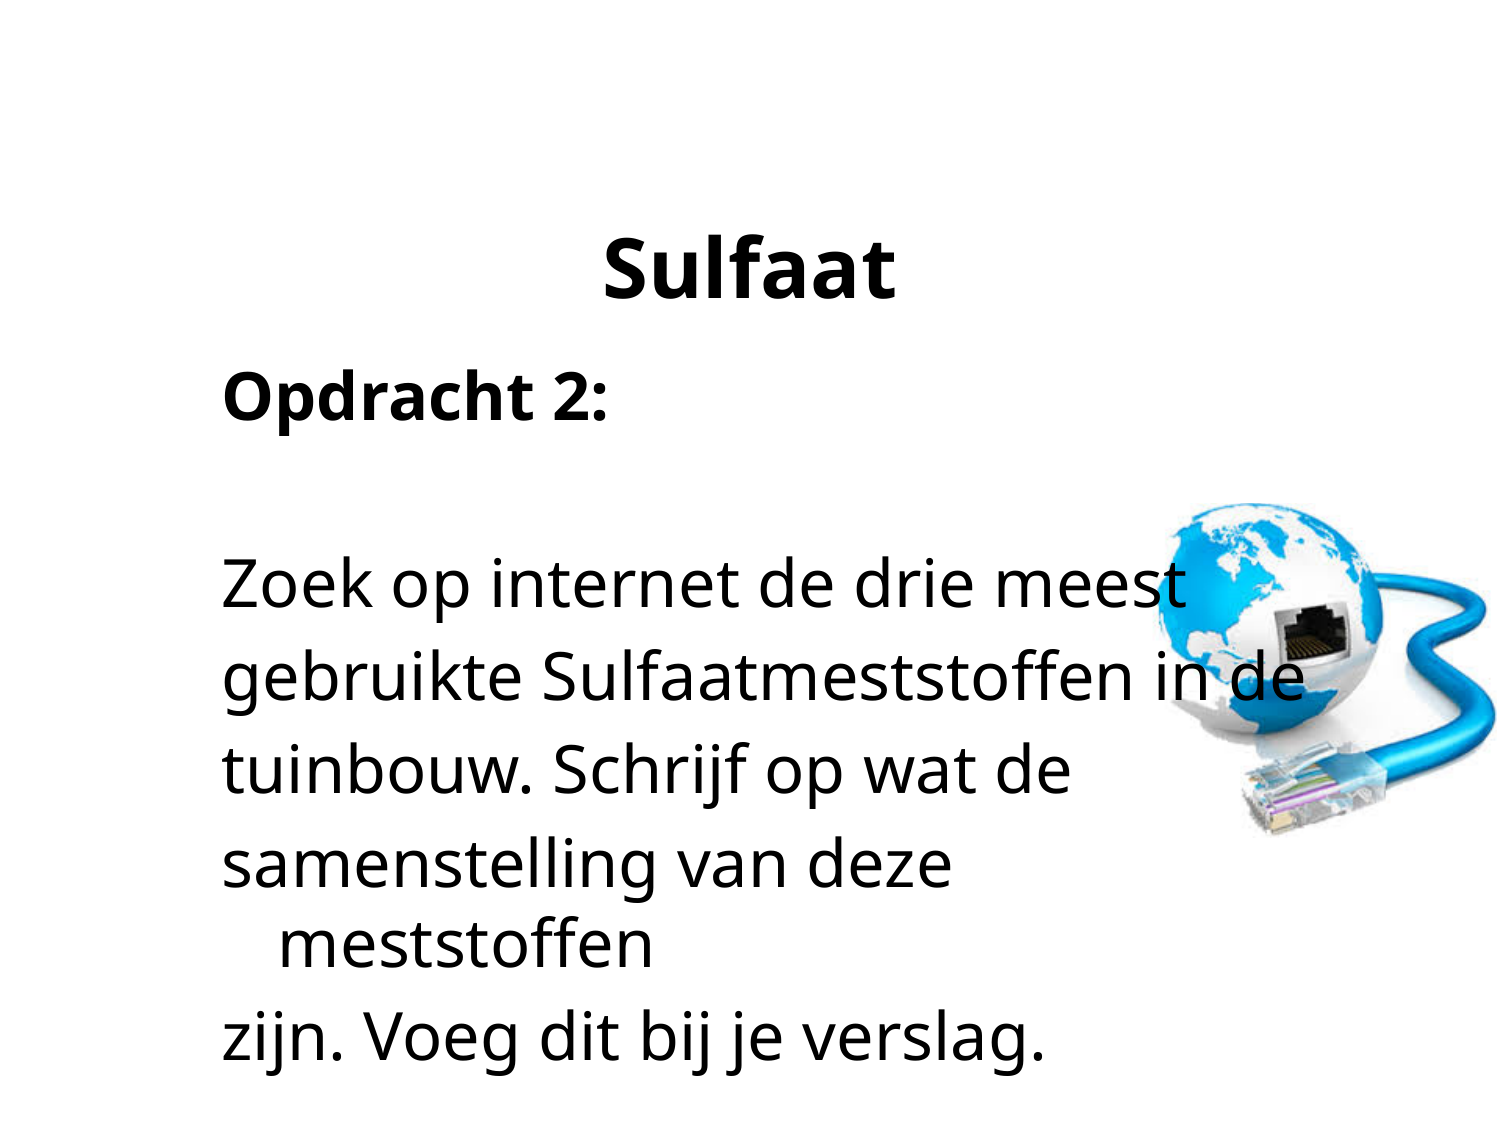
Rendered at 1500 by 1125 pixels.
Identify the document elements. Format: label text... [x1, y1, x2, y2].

title Sulfaat [283, 184, 1217, 346]
list Opdracht 2: Zoek op internet de drie meest gebruikte Sulfaatmeststoffen in de tuinbouw. Schrijf op wat de samenstelling van deze meststoffen zijn. Voeg dit bij je verslag. [206, 346, 1364, 716]
picture [1127, 503, 1498, 838]
